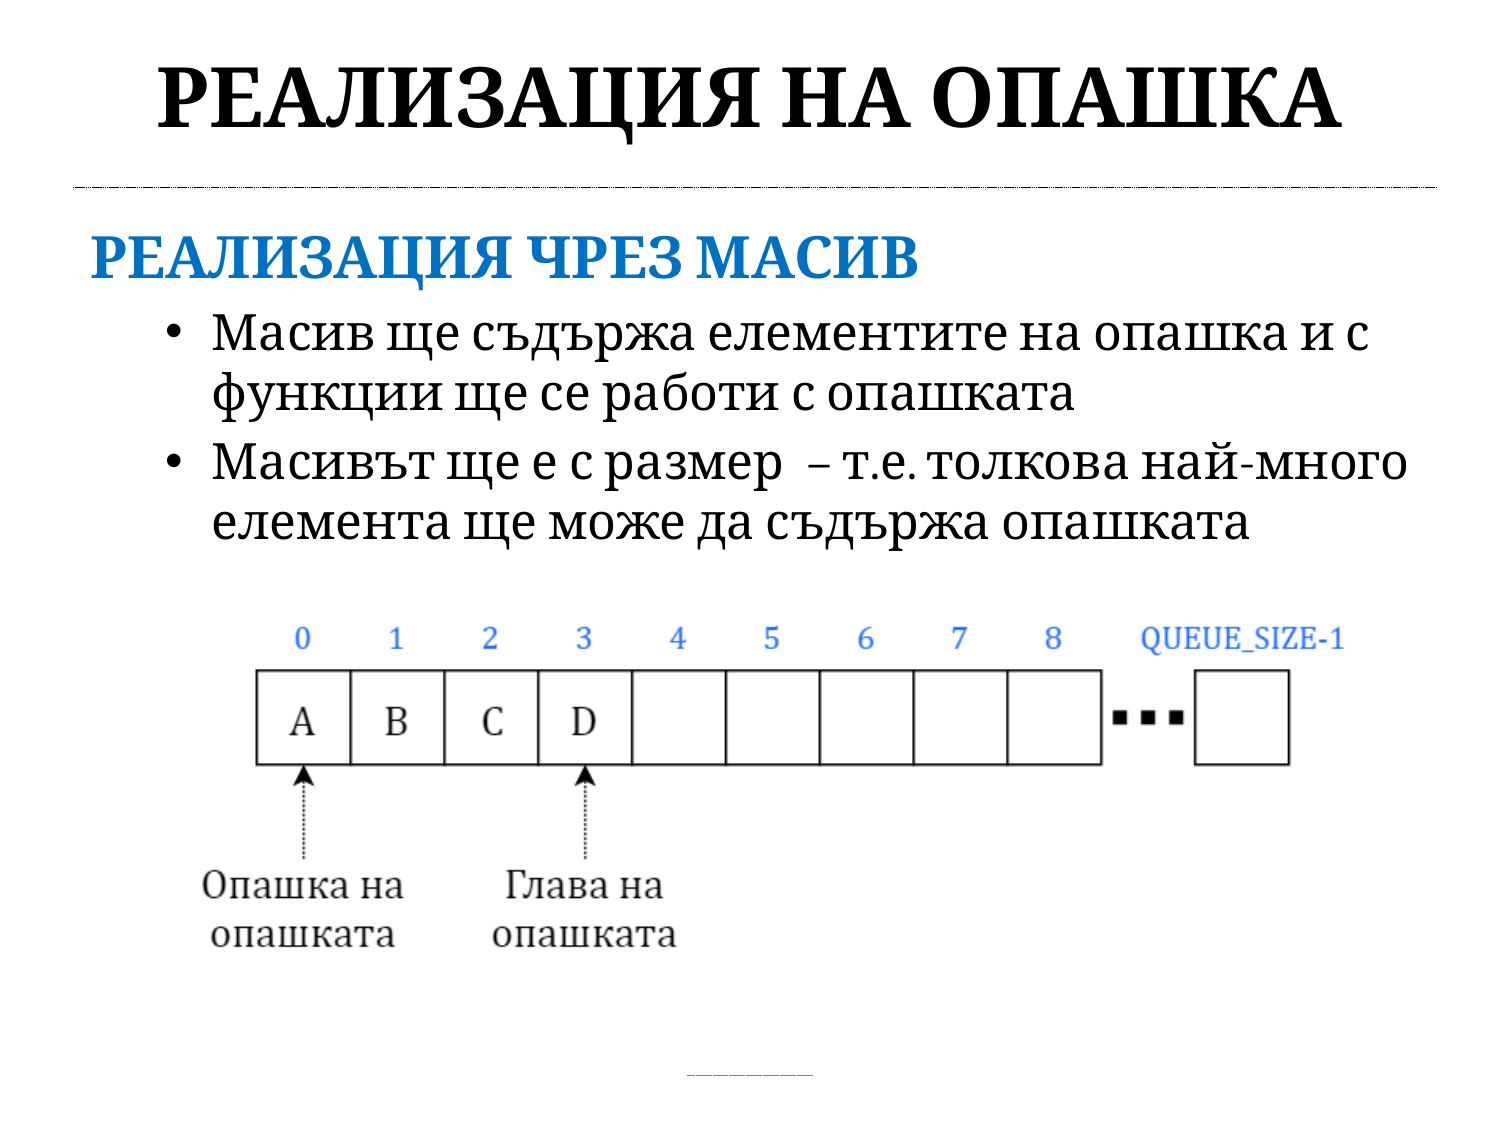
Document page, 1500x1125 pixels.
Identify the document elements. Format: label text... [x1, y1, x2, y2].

picture [162, 599, 1385, 955]
title Реализация на опашка [0, 0, 1500, 188]
